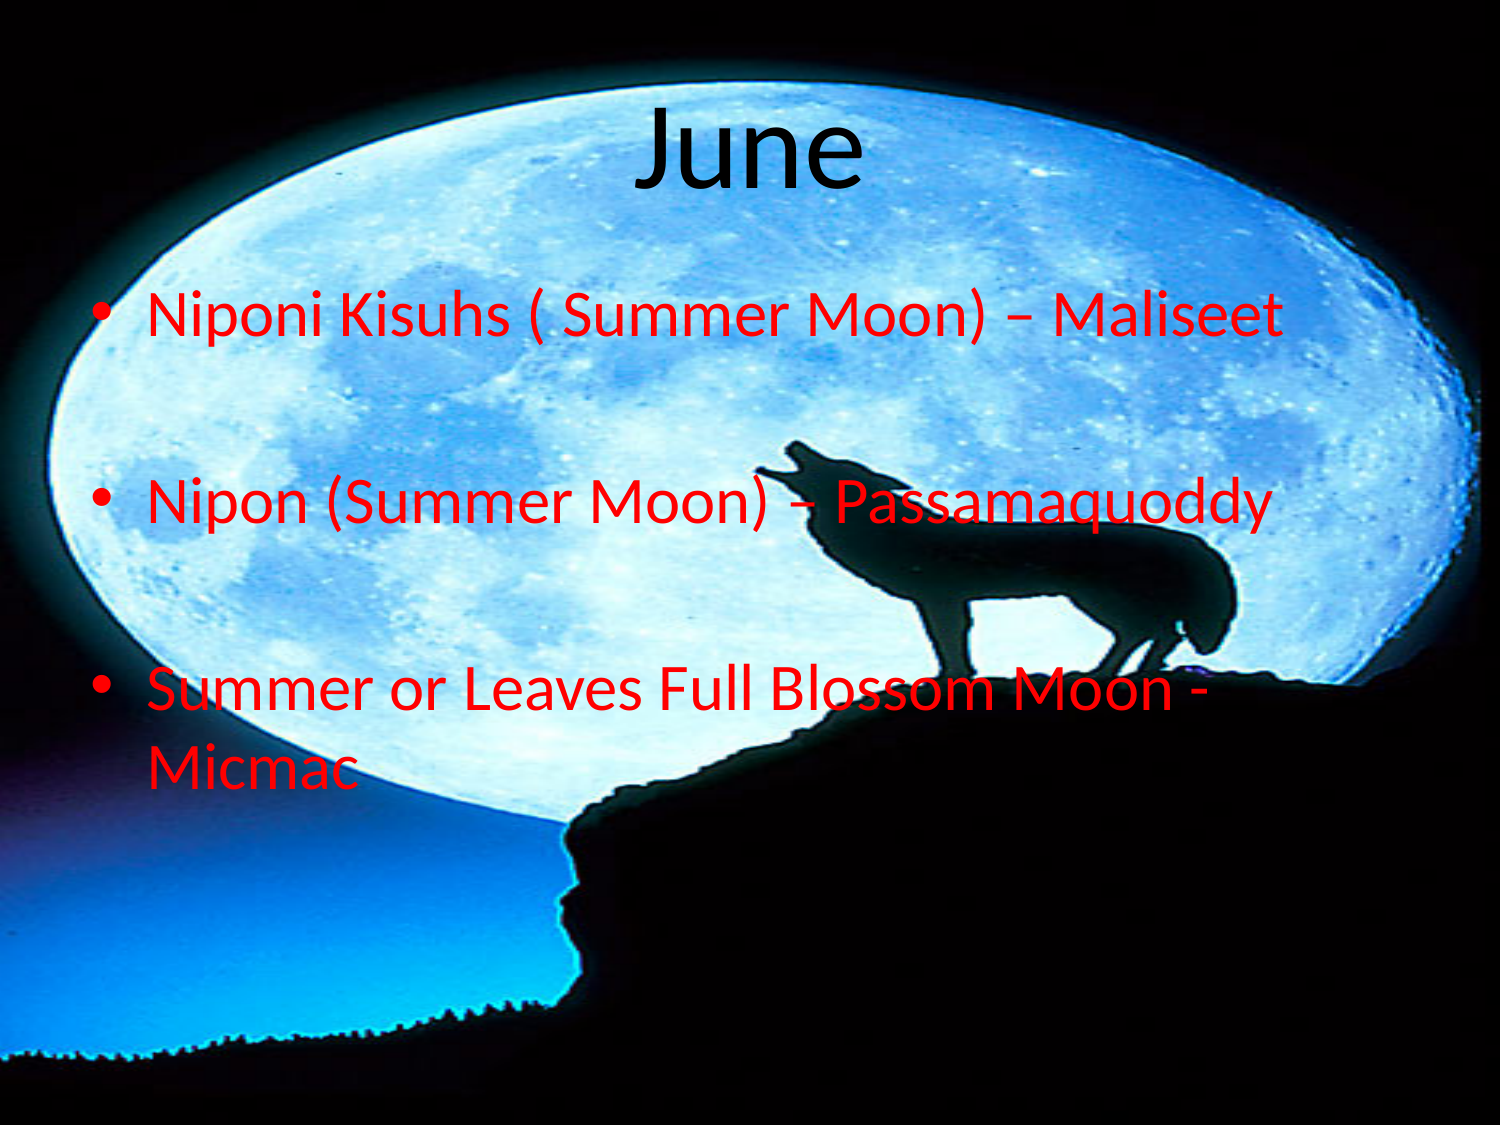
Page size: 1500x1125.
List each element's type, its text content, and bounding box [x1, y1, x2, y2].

picture [0, 0, 1500, 1125]
list Niponi Kisuhs ( Summer Moon) – Maliseet Nipon (Summer Moon) – Passamaquoddy Summer or Leaves Full Blossom Moon - Micmac [75, 262, 1425, 1005]
title June [75, 45, 1425, 233]
